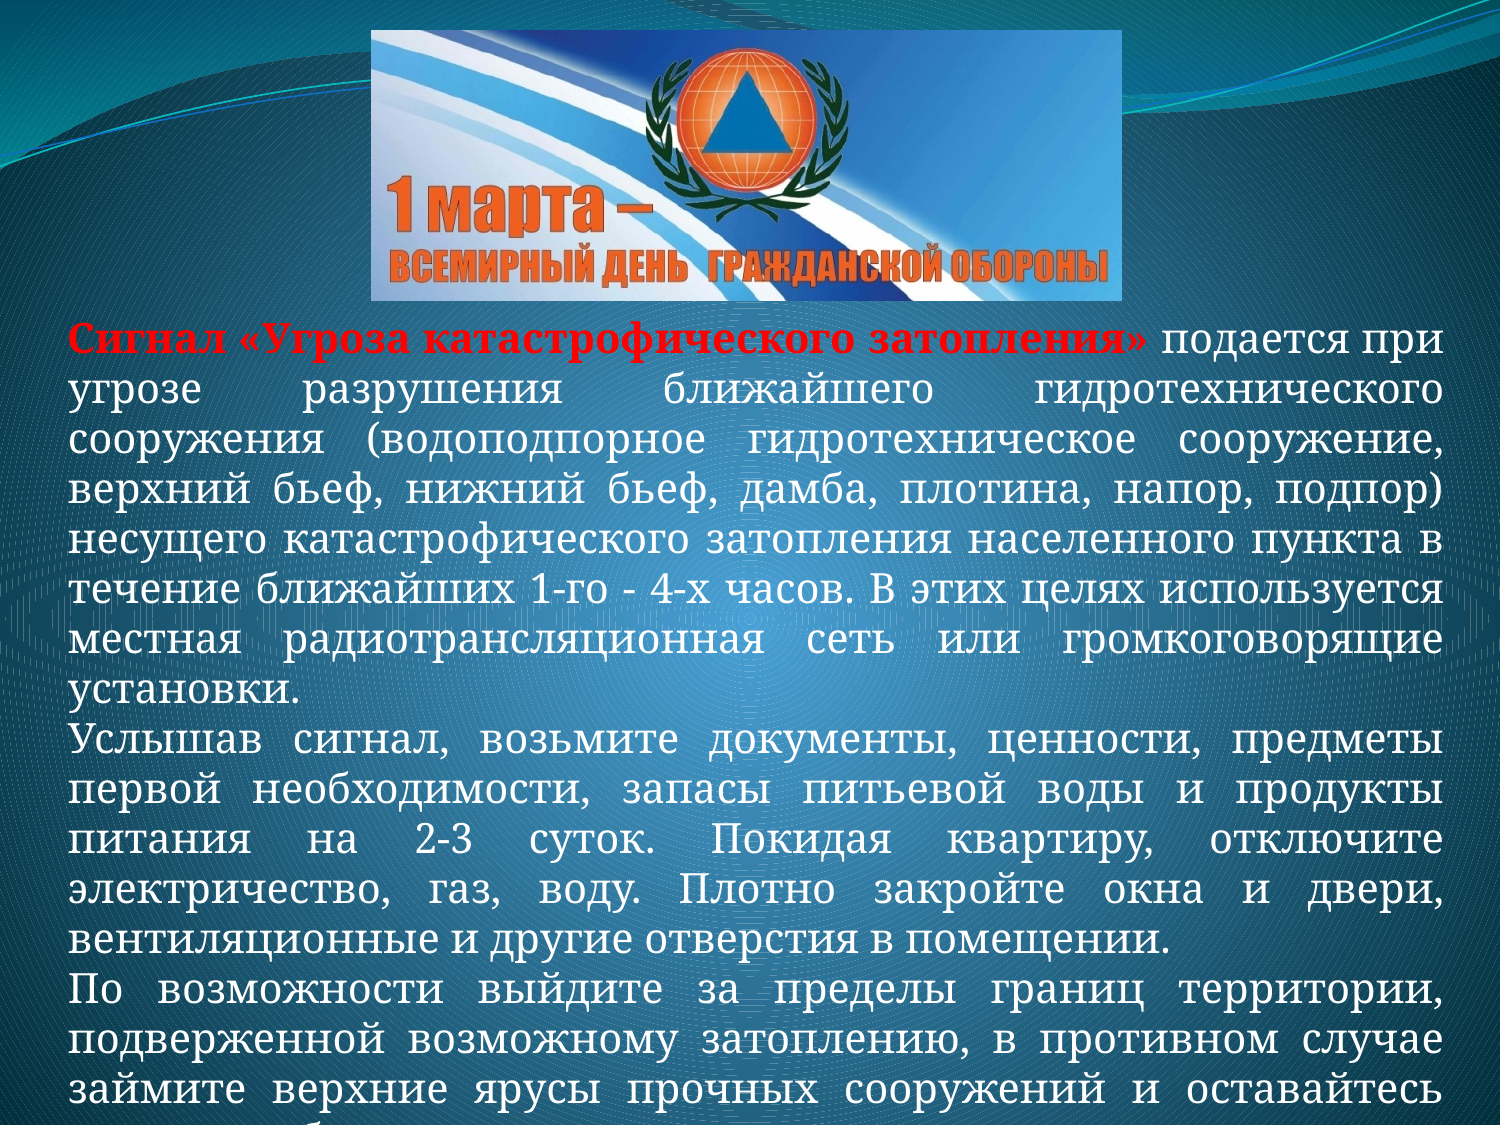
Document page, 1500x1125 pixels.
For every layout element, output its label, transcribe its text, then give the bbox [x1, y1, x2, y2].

picture [371, 30, 1123, 301]
text_box Сигнал «Угроза катастрофического затопления» подается при угрозе разрушения ближайшего гидротехнического сооружения (водоподпорное гидротехническое сооружение, верхний бьеф, нижний бьеф, дамба, плотина, напор, подпор) несущего катастрофического затопления населенного пункта в течение ближайших 1-го - 4-х часов. В этих целях используется местная радиотрансляционная сеть или громкоговорящие установки. Услышав сигнал, возьмите документы, ценности, предметы первой необходимости, запасы питьевой воды и продукты питания на 2-3 суток. Покидая квартиру, отключите электричество, газ, воду. Плотно закройте окна и двери, вентиляционные и другие отверстия в помещении. По возможности выйдите за пределы границ территории, подверженной возможному затоплению, в противном случае займите верхние ярусы прочных сооружений и оставайтесь там до прибытия помощи. [53, 304, 1459, 1125]
